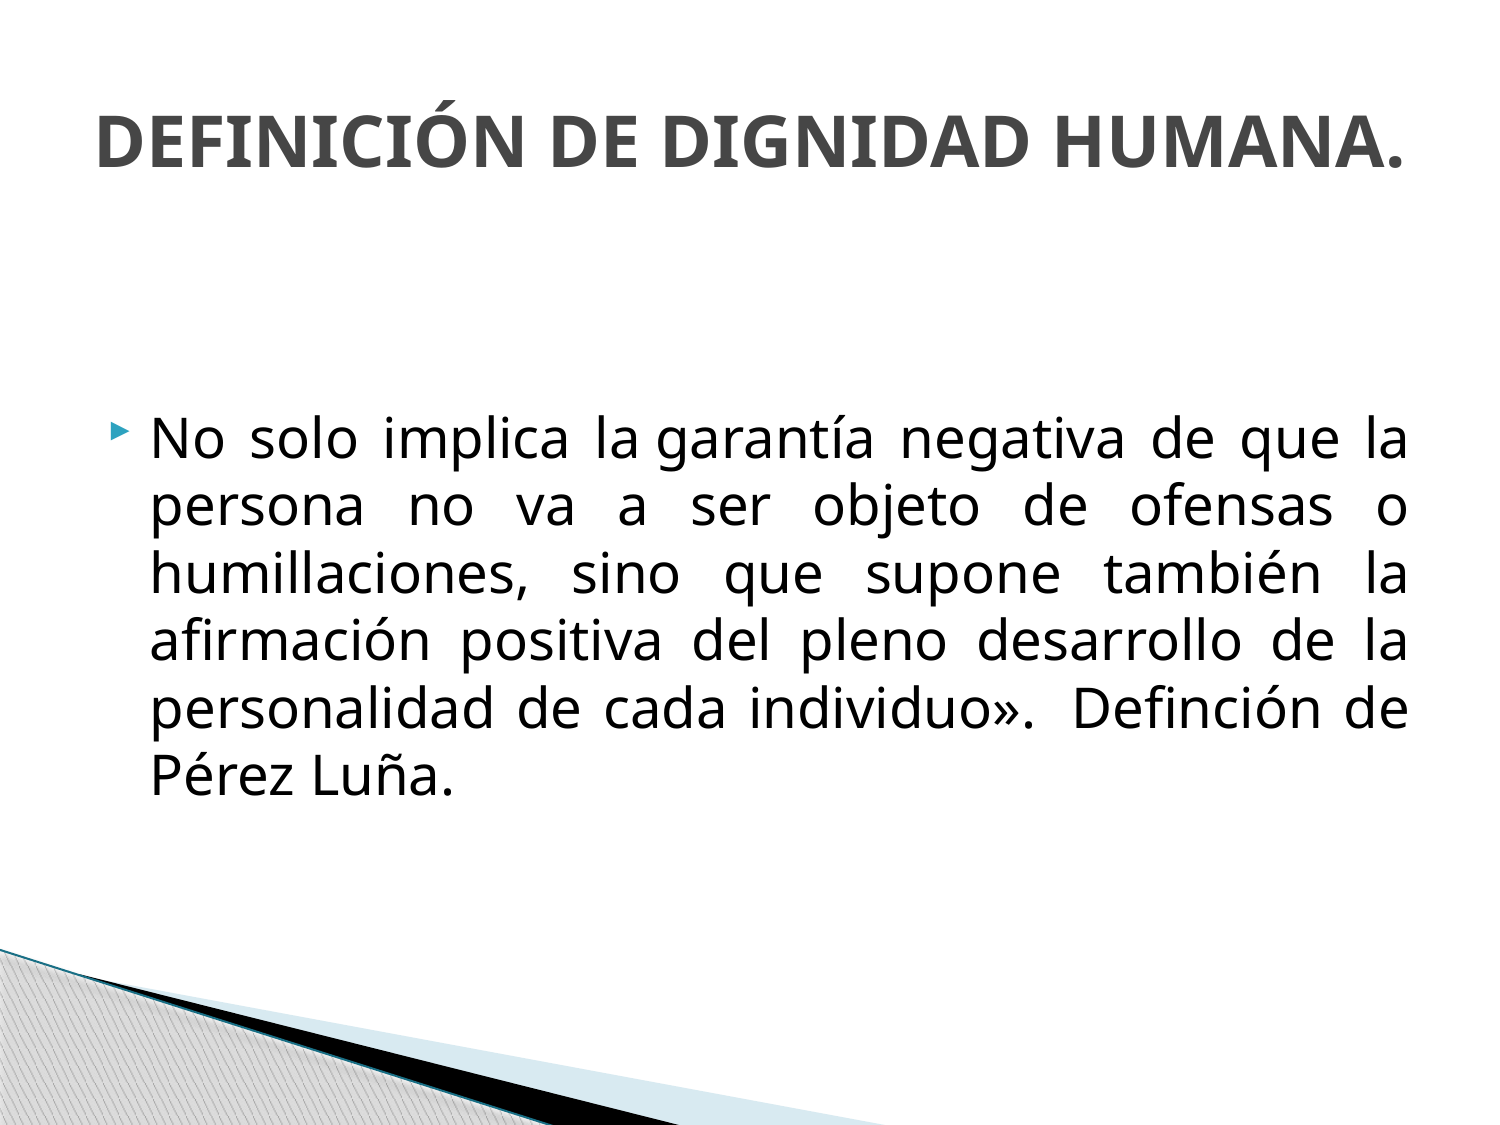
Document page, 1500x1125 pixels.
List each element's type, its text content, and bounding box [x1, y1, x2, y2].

title DEFINICIÓN DE DIGNIDAD HUMANA. [75, 45, 1425, 233]
list No solo implica la garantía negativa de que la persona no va a ser objeto de ofensas o humillaciones, sino que supone también la afirmación positiva del pleno desarrollo de la personalidad de cada individuo». Definción de Pérez Luña. [75, 243, 1425, 986]
